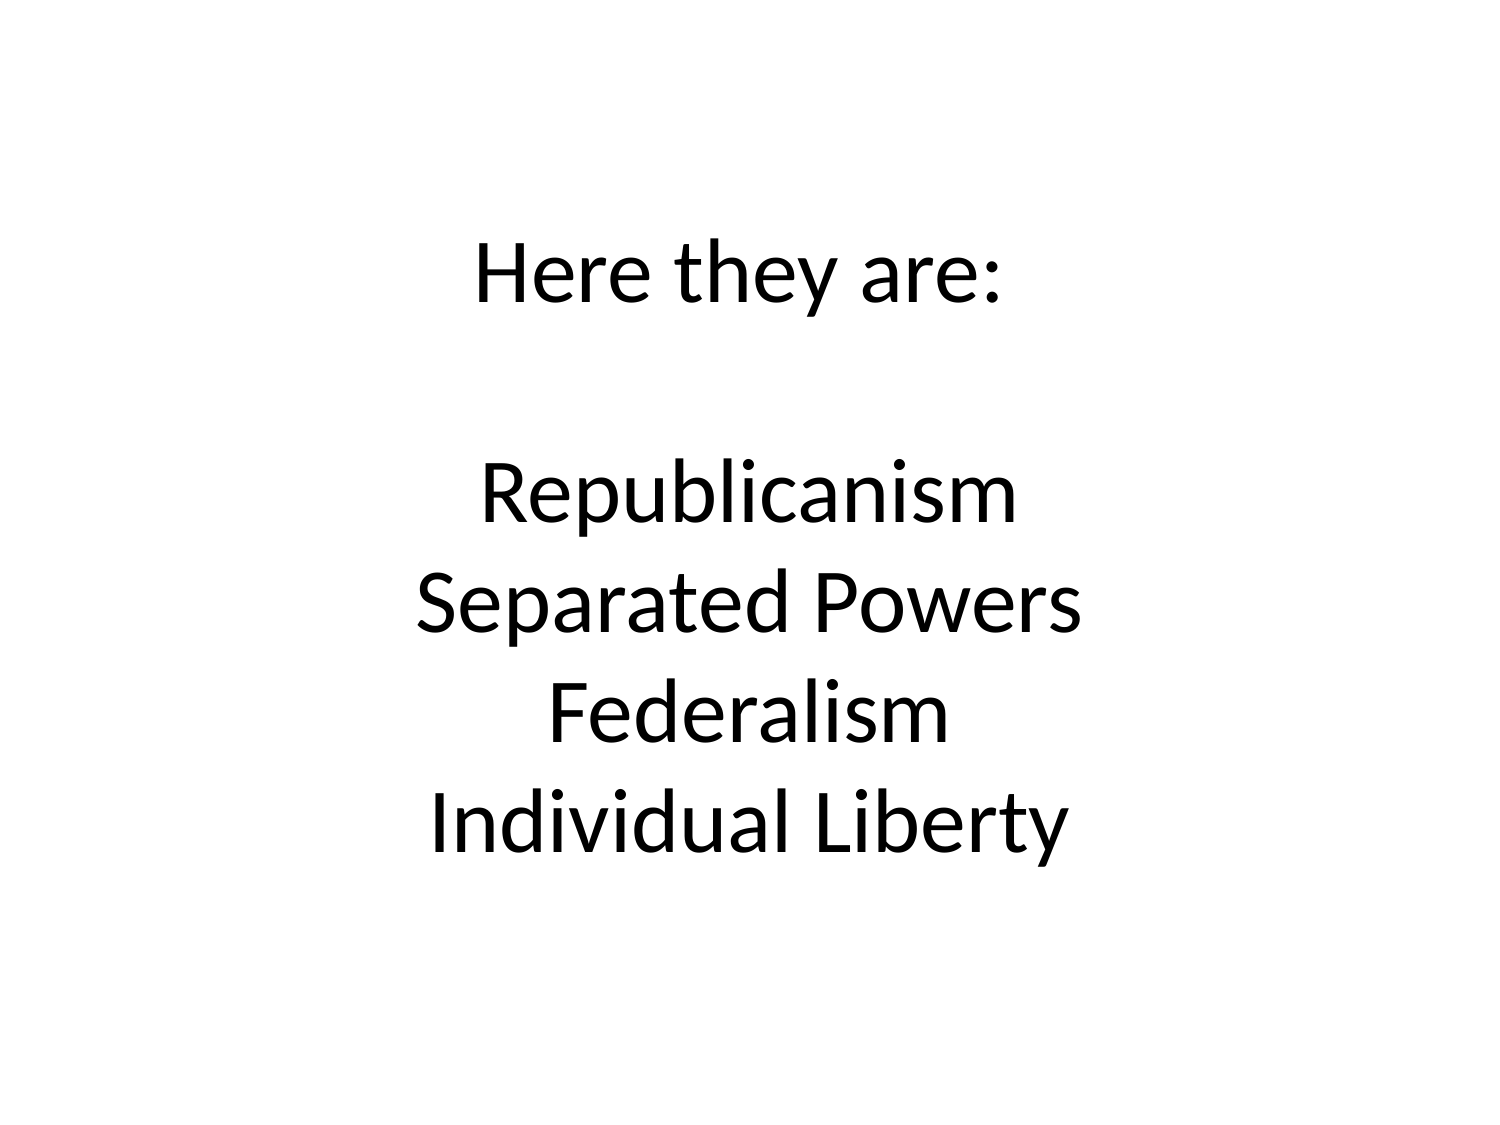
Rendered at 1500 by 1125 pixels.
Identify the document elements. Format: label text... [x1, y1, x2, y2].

title Here they are: Republicanism Separated Powers Federalism Individual Liberty [75, 45, 1425, 1038]
